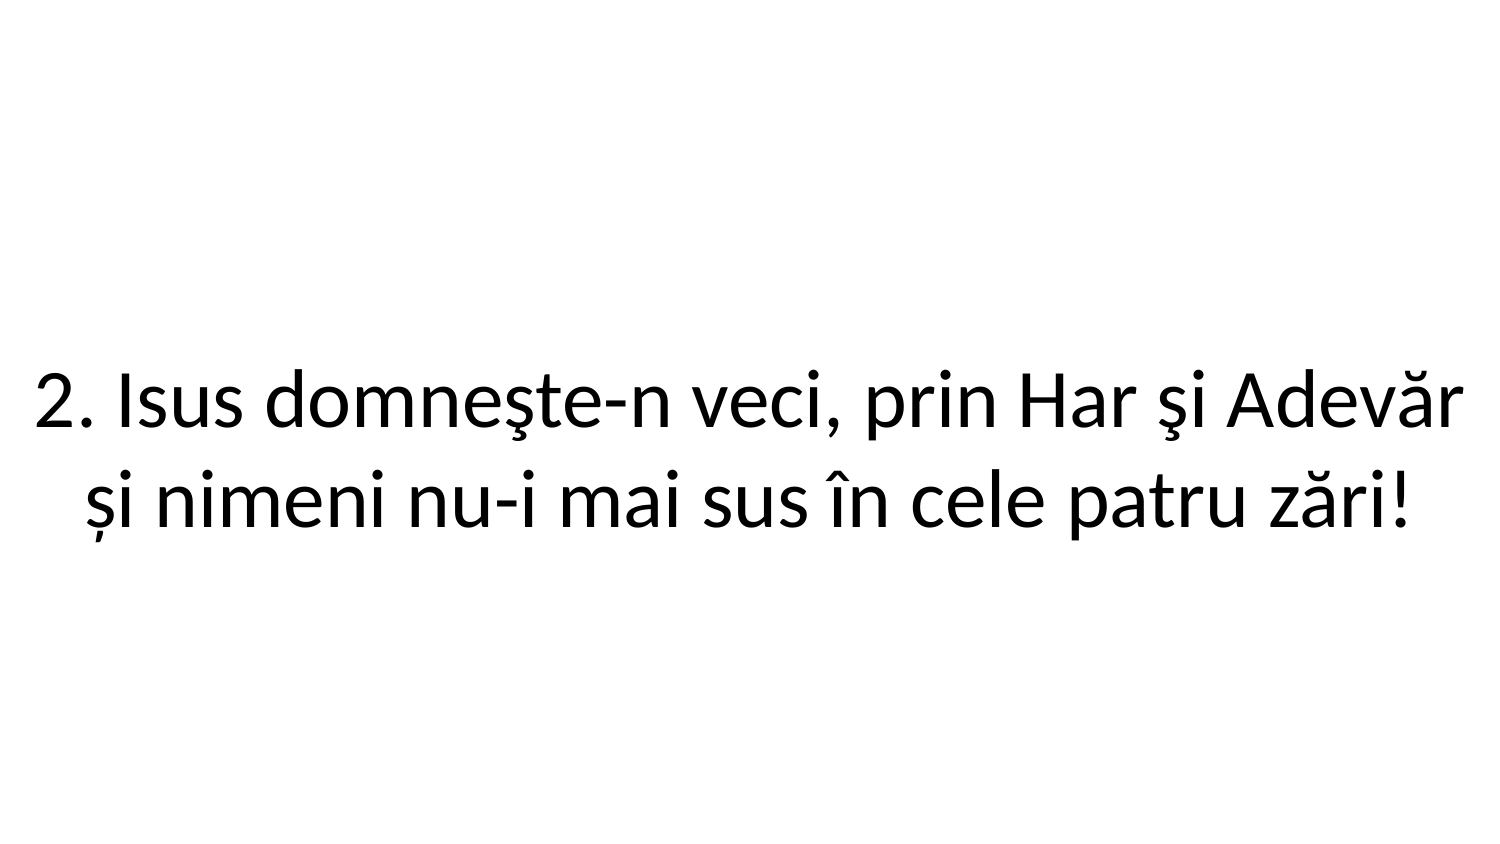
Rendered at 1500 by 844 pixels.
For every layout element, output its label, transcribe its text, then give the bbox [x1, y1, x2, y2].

text_box 2. Isus domneşte-n veci, prin Har şi Adevăr și nimeni nu-i mai sus în cele patru zări! [18, 292, 1482, 552]
